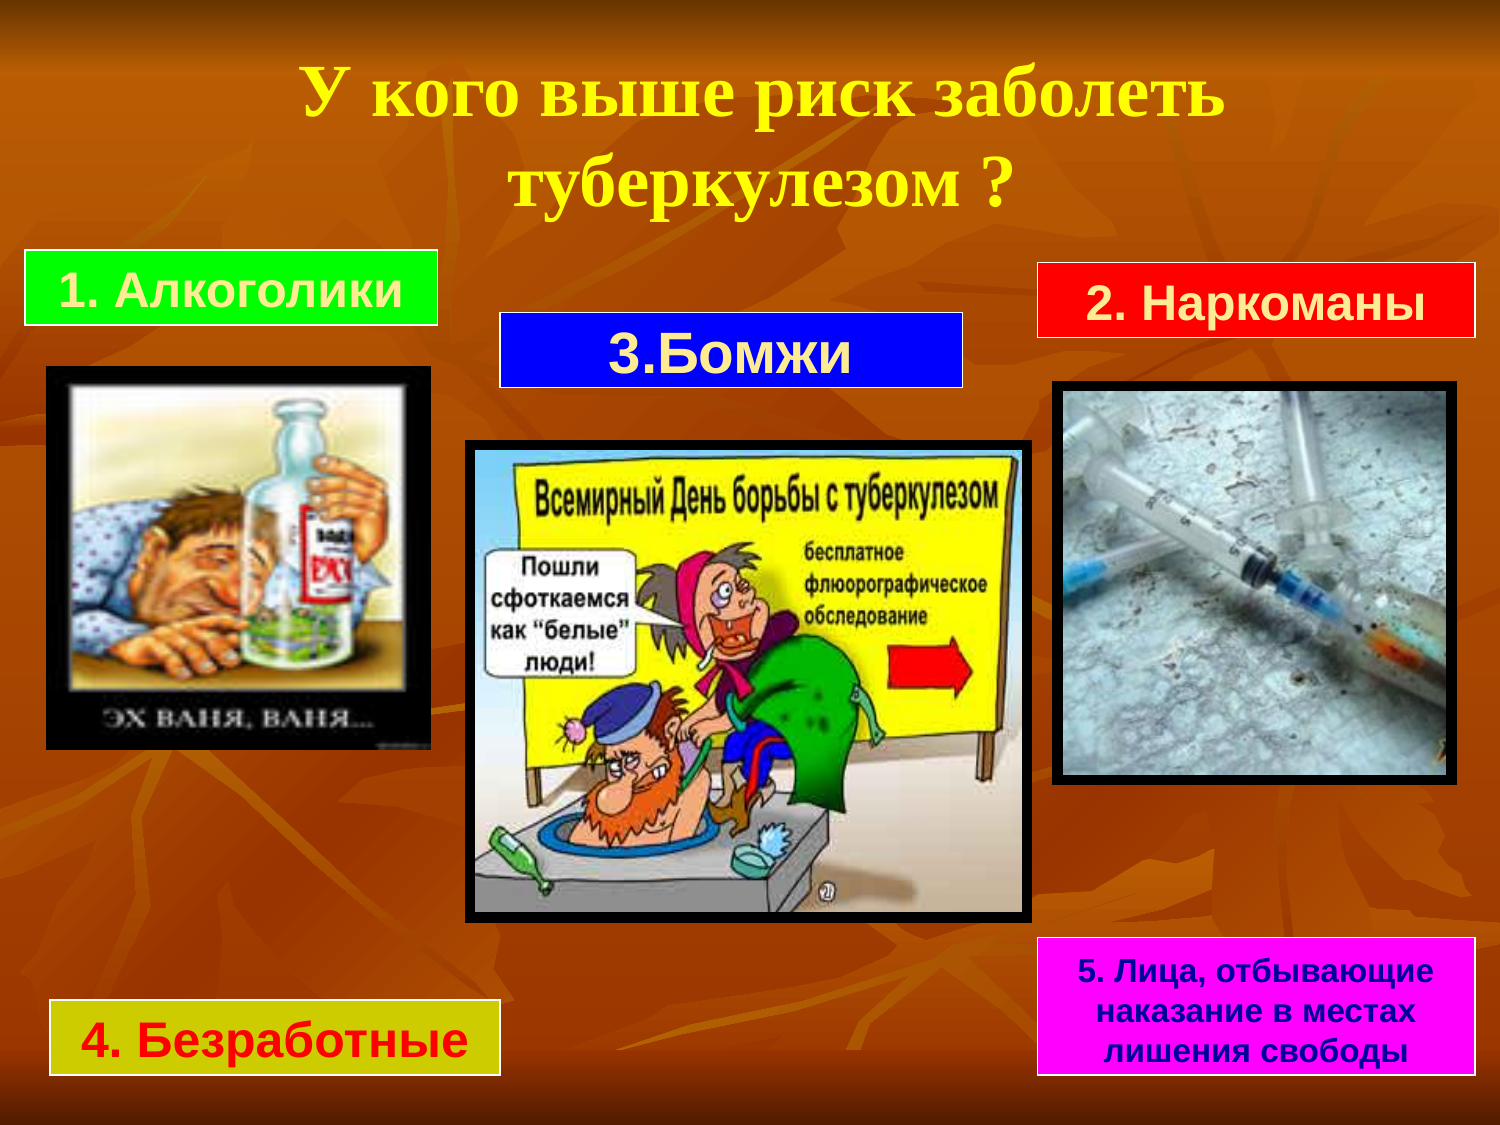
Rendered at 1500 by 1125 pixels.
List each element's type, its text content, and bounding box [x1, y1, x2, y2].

text_box 4. Безработные [49, 999, 500, 1075]
text_box 3.Бомжи [499, 312, 963, 388]
text_box 1. Алкоголики [24, 249, 438, 325]
picture [1062, 390, 1447, 776]
picture [46, 365, 431, 751]
text_box 2. Наркоманы [1037, 262, 1475, 338]
title У кого выше риск заболеть туберкулезом ? [87, 37, 1438, 226]
text_box 5. Лица, отбывающие наказание в местах лишения свободы [1037, 937, 1475, 1075]
picture [474, 449, 1022, 913]
list [49, 199, 1426, 1006]
